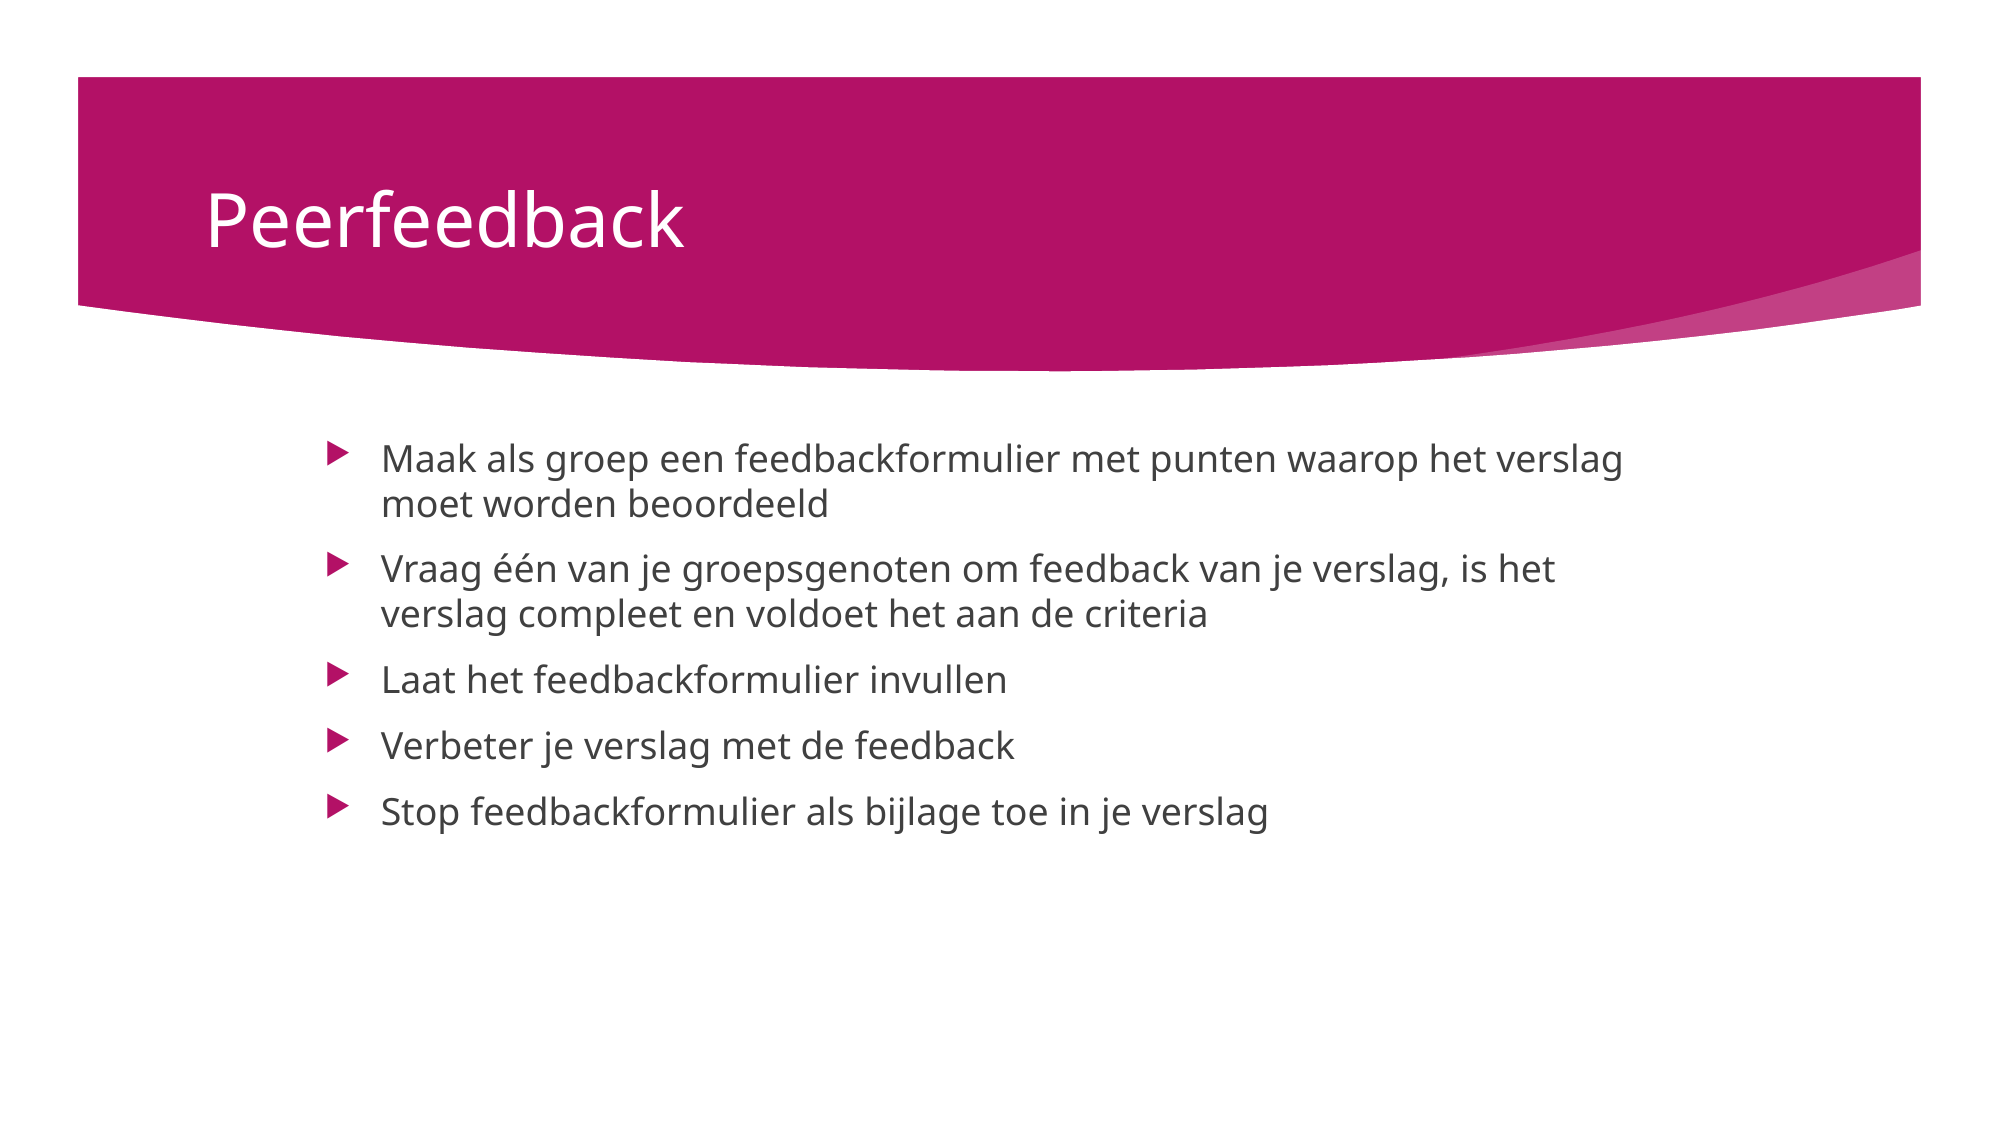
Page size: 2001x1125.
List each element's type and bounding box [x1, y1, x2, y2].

text_box [0, 0, 2000, 1125]
